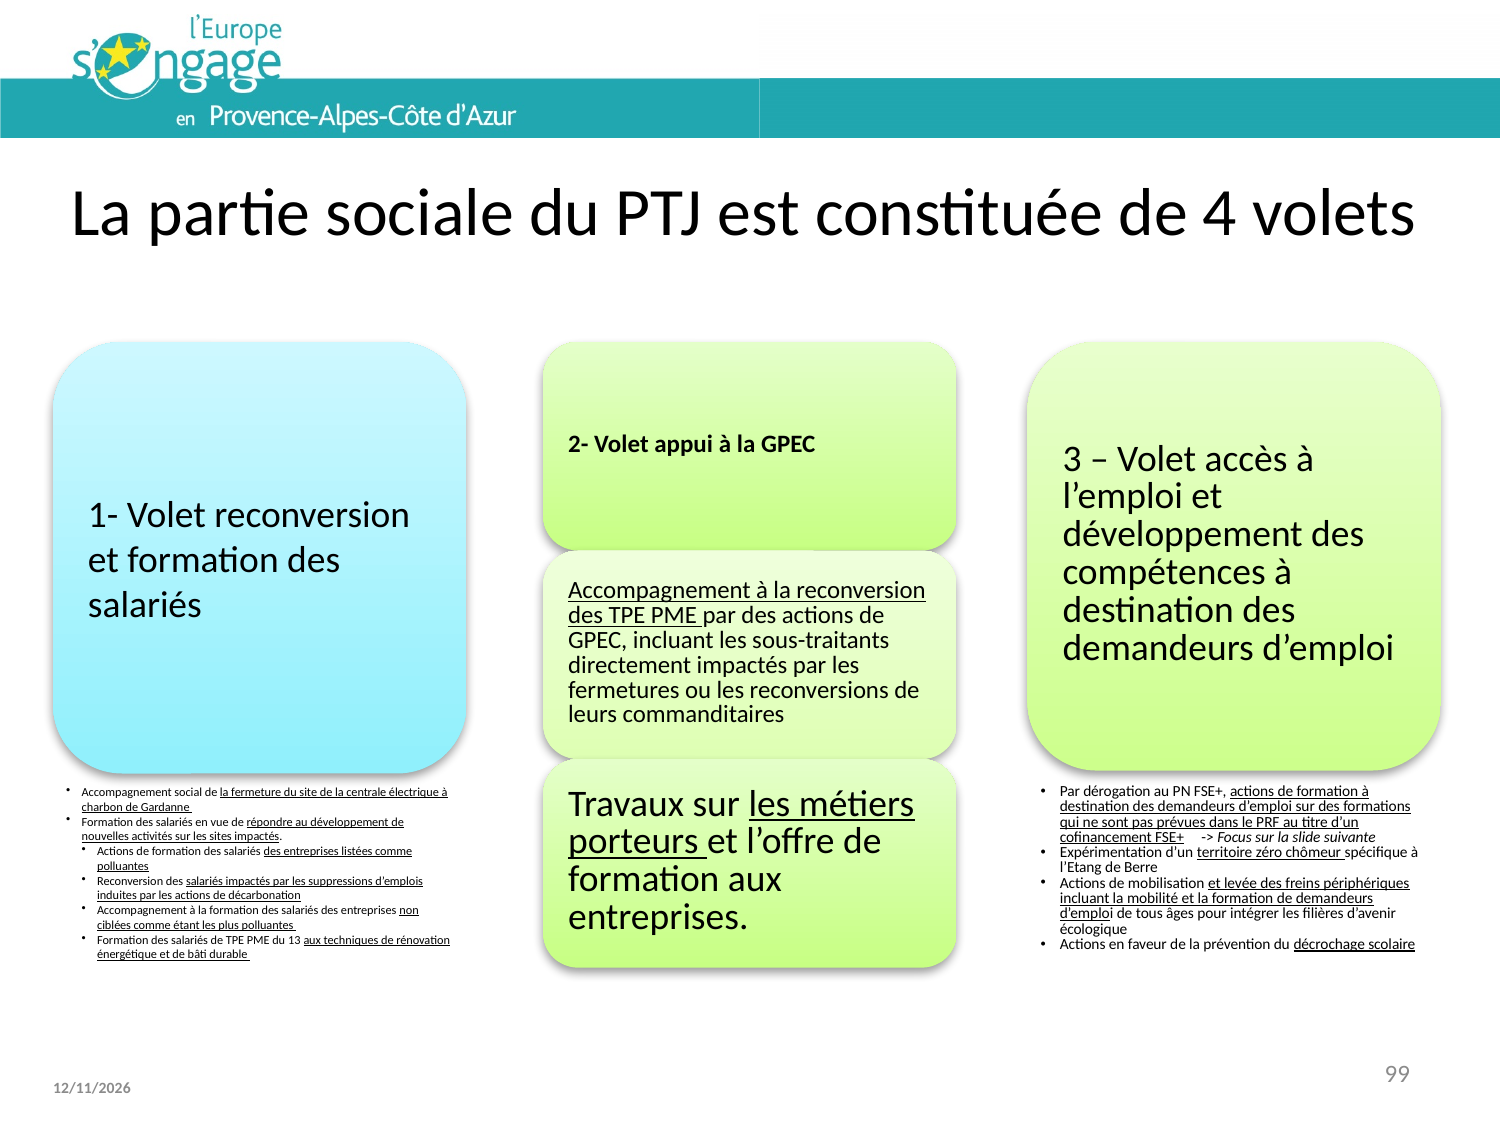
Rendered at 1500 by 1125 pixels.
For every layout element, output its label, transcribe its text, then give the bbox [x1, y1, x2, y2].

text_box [542, 341, 957, 968]
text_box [1027, 341, 1442, 968]
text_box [52, 341, 467, 973]
slide_number 99 [1074, 1042, 1425, 1103]
title La partie sociale du PTJ est constituée de 4 volets [53, 151, 1436, 268]
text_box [0, 14, 1500, 138]
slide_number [53, 1049, 252, 1125]
